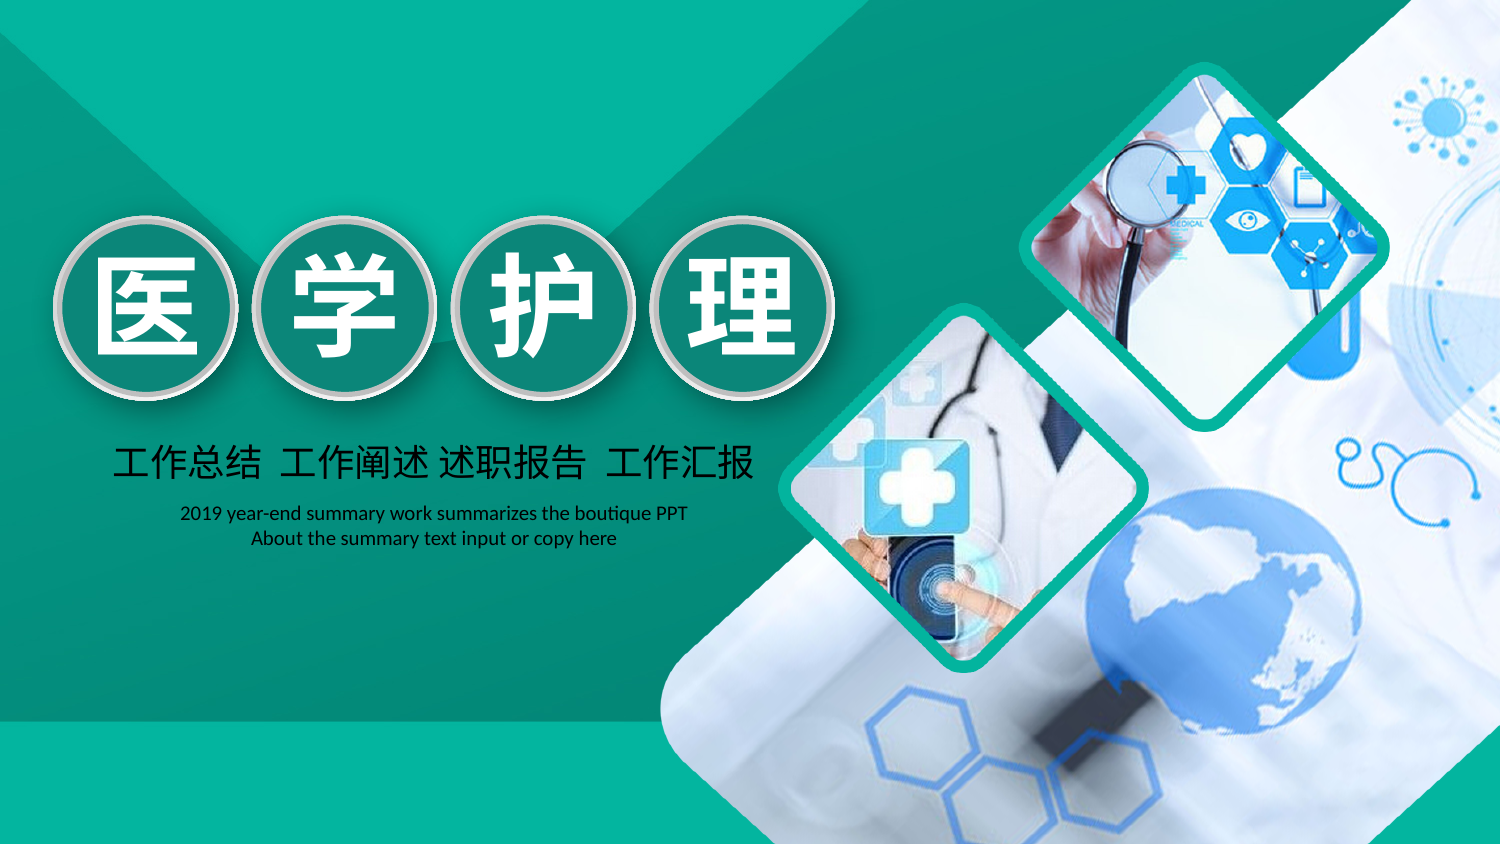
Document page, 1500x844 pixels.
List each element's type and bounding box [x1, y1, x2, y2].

text_box [450, 215, 637, 401]
picture [0, 0, 1500, 844]
text_box [649, 215, 835, 401]
text_box [52, 215, 239, 401]
text_box [251, 215, 438, 401]
